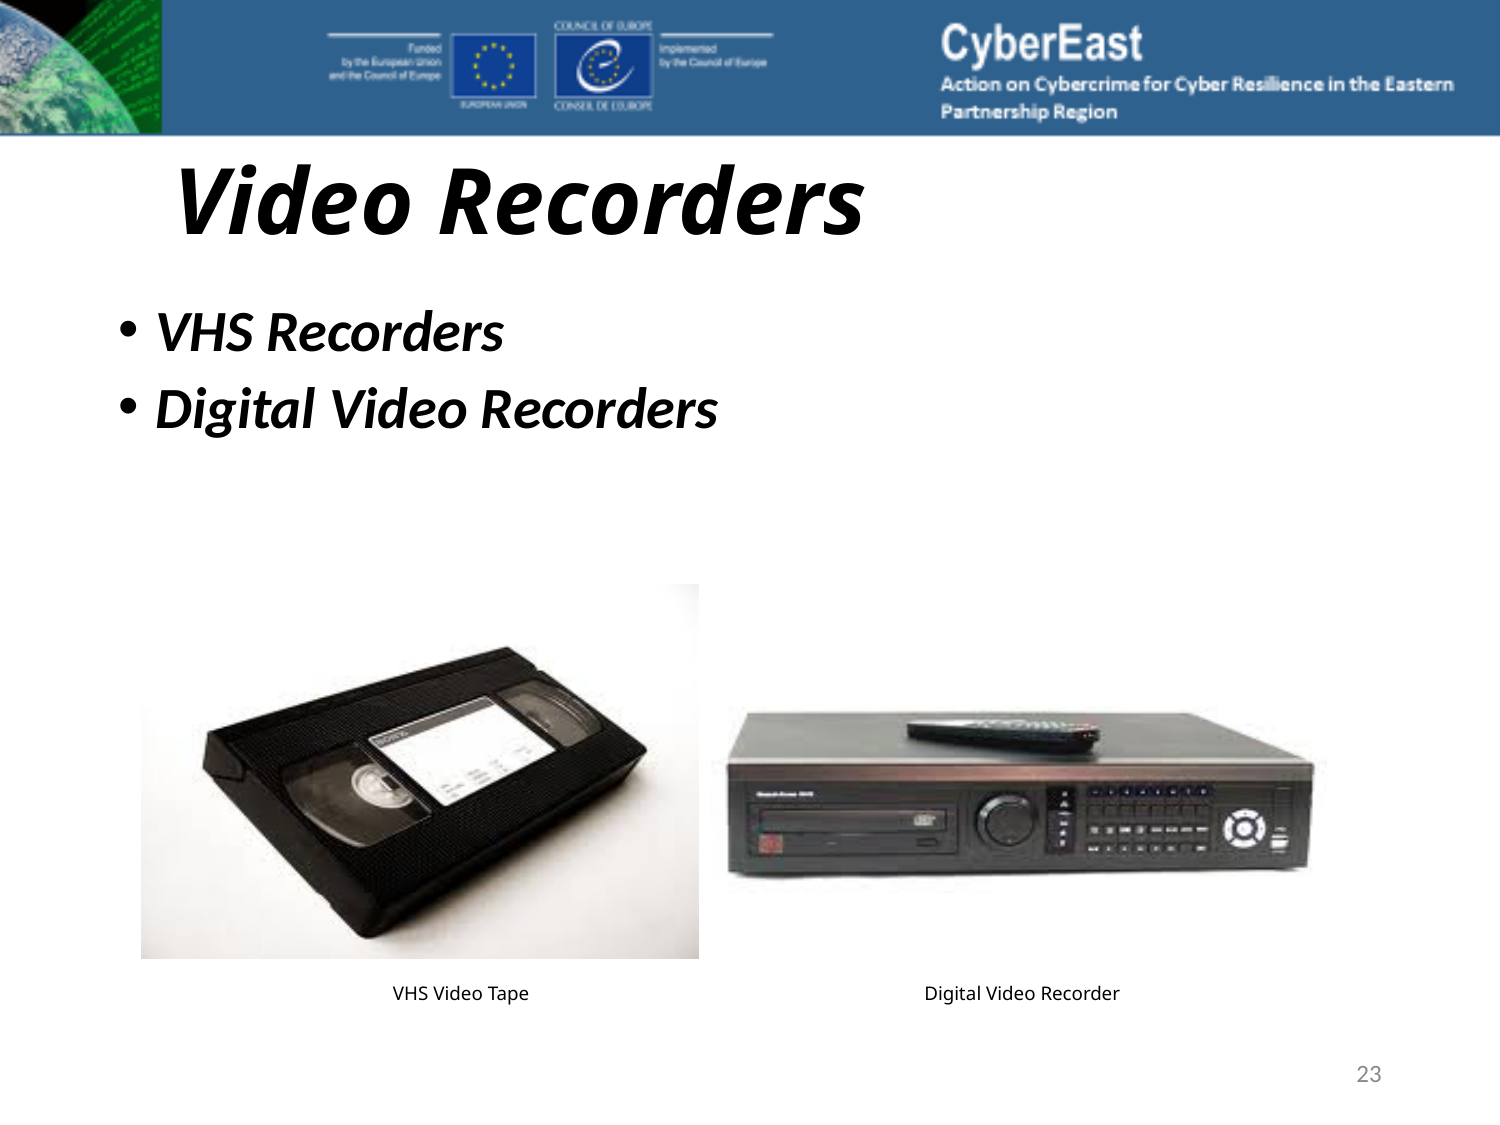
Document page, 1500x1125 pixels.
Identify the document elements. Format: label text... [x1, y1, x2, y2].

list VHS Recorders Digital Video Recorders [103, 299, 1397, 1014]
picture [0, 0, 1500, 1125]
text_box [141, 584, 1327, 1035]
title Video Recorders [158, 96, 1453, 314]
slide_number 23 [1059, 1042, 1397, 1103]
